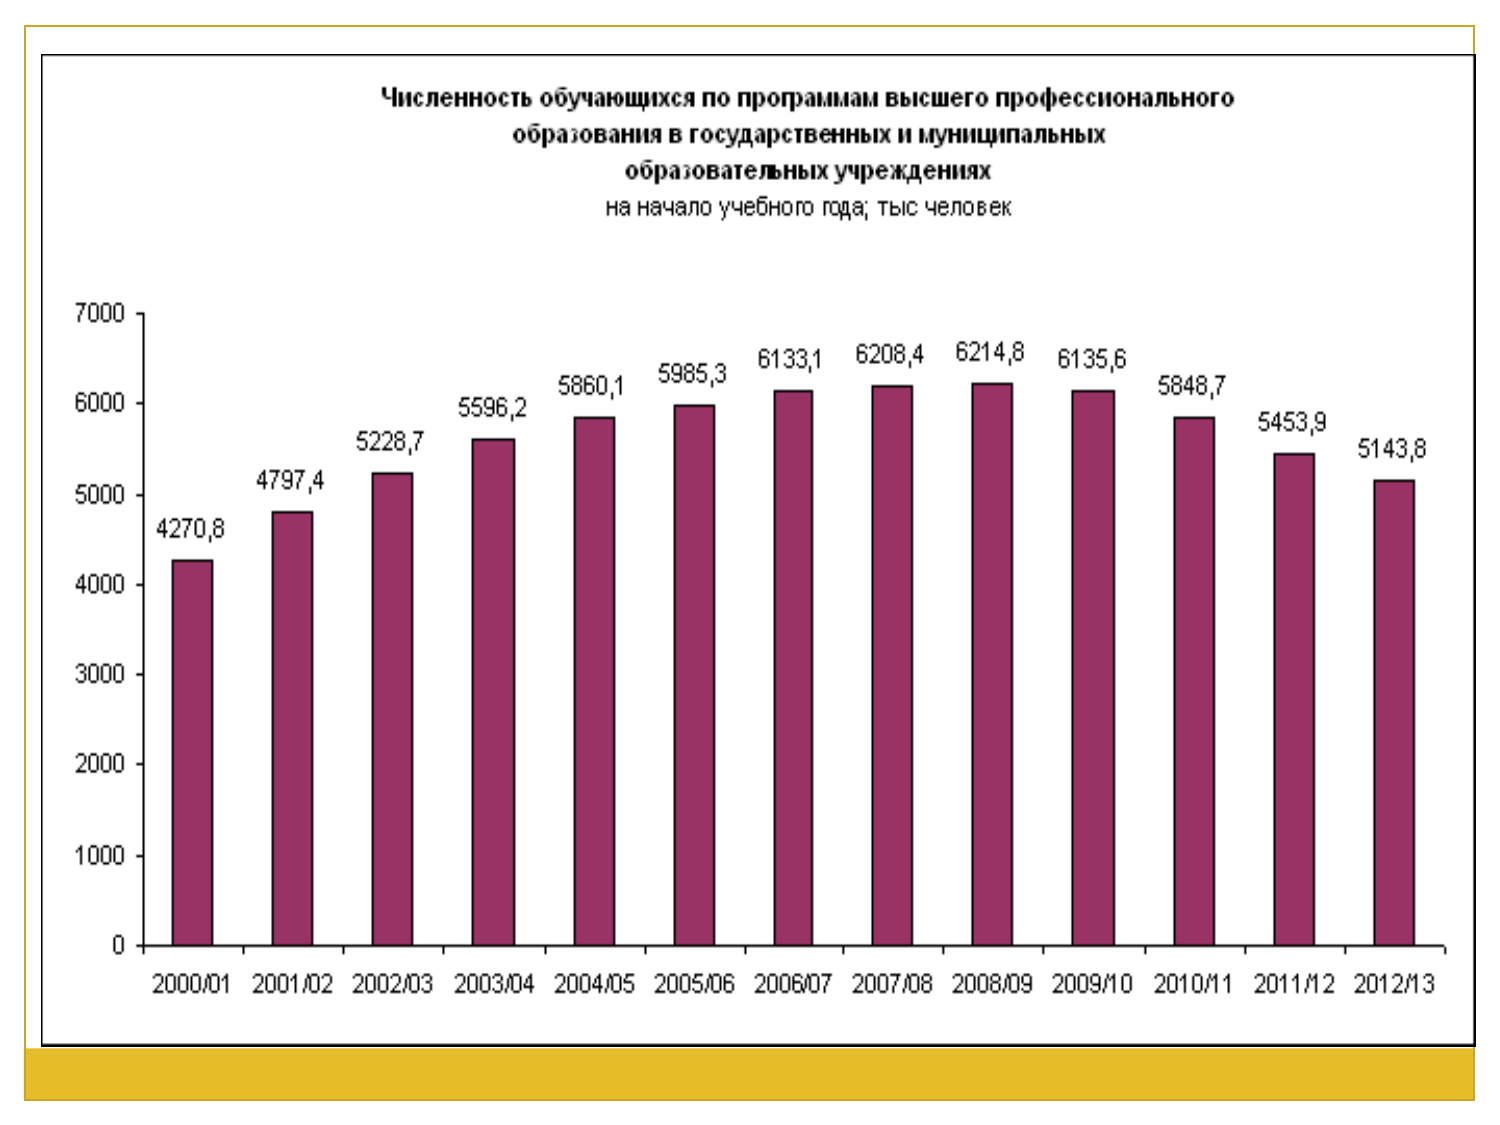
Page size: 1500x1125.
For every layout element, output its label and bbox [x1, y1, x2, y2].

picture [40, 54, 1476, 1047]
